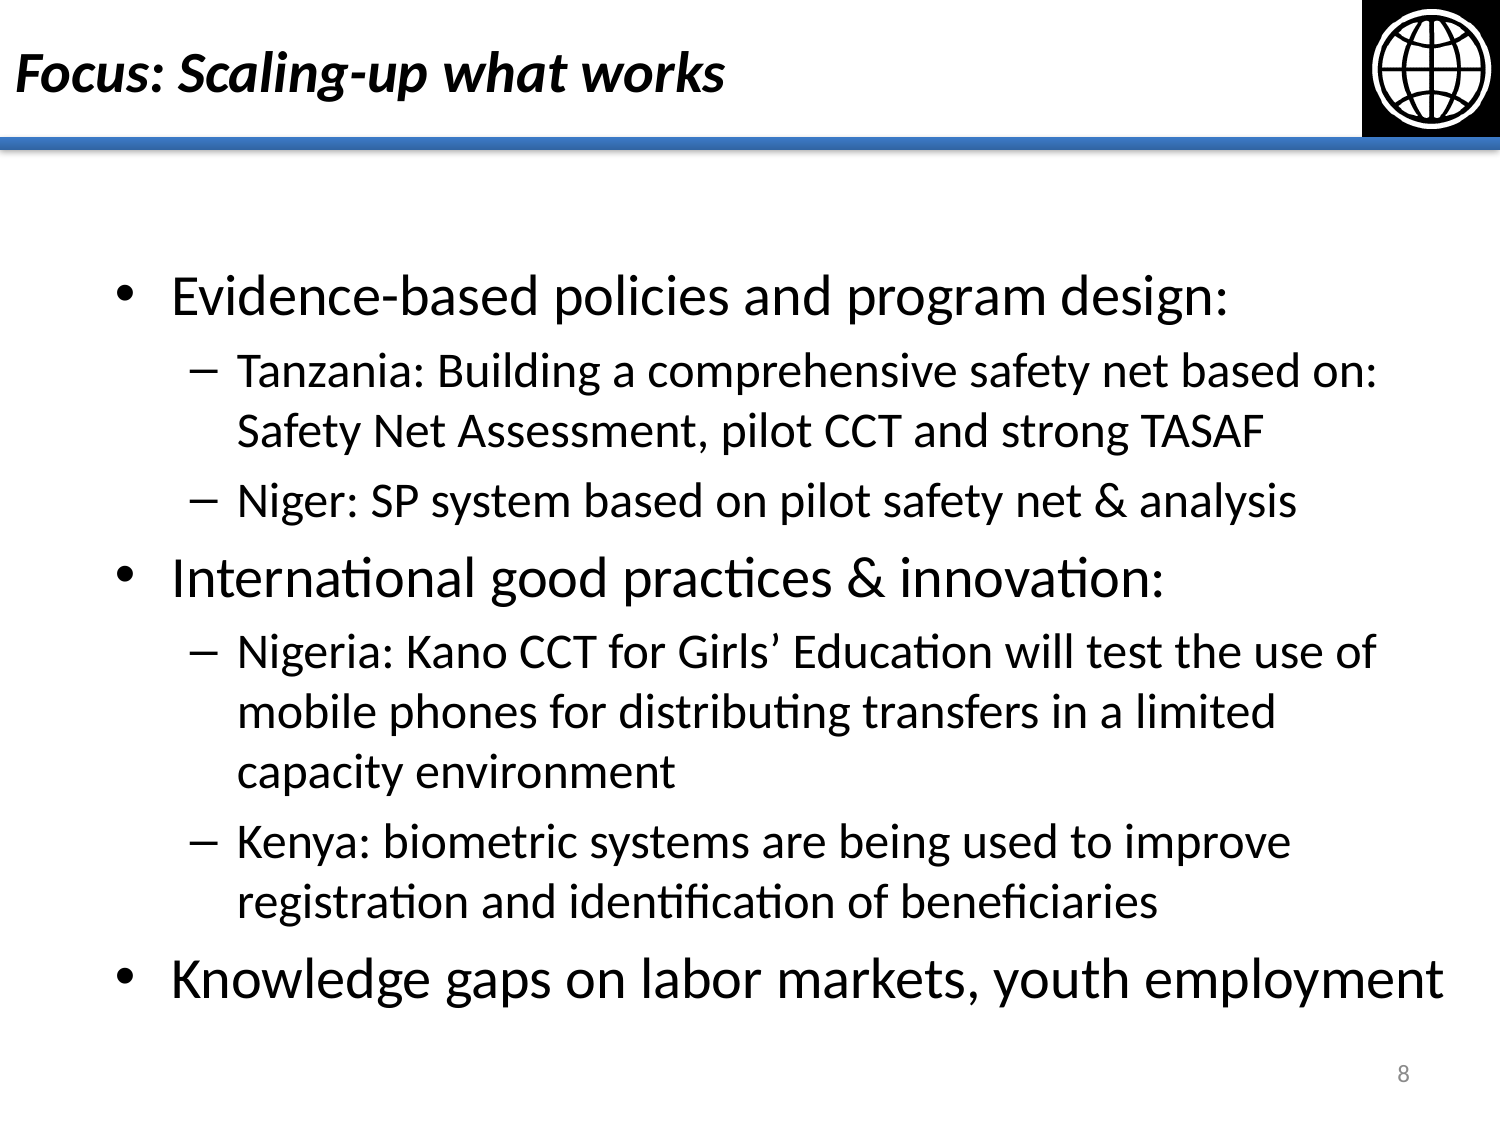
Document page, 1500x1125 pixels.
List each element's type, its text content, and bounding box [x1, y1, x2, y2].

picture [1362, 0, 1500, 138]
title Focus: Scaling-up what works [0, 0, 1360, 136]
list Evidence-based policies and program design: Tanzania: Building a comprehensive safety net based on: Safety Net Assessment, pilot CCT and strong TASAF Niger: SP system based on pilot safety net & analysis International good practices & innovation: Nigeria: Kano CCT for Girls’ Education will test the use of mobile phones for distributing transfers in a limited capacity environment Kenya: biometric systems are being used to improve registration and identification of beneficiaries Knowledge gaps on labor markets, youth employment [99, 249, 1463, 1063]
slide_number 8 [1074, 1042, 1425, 1103]
text_box [0, 137, 1500, 150]
